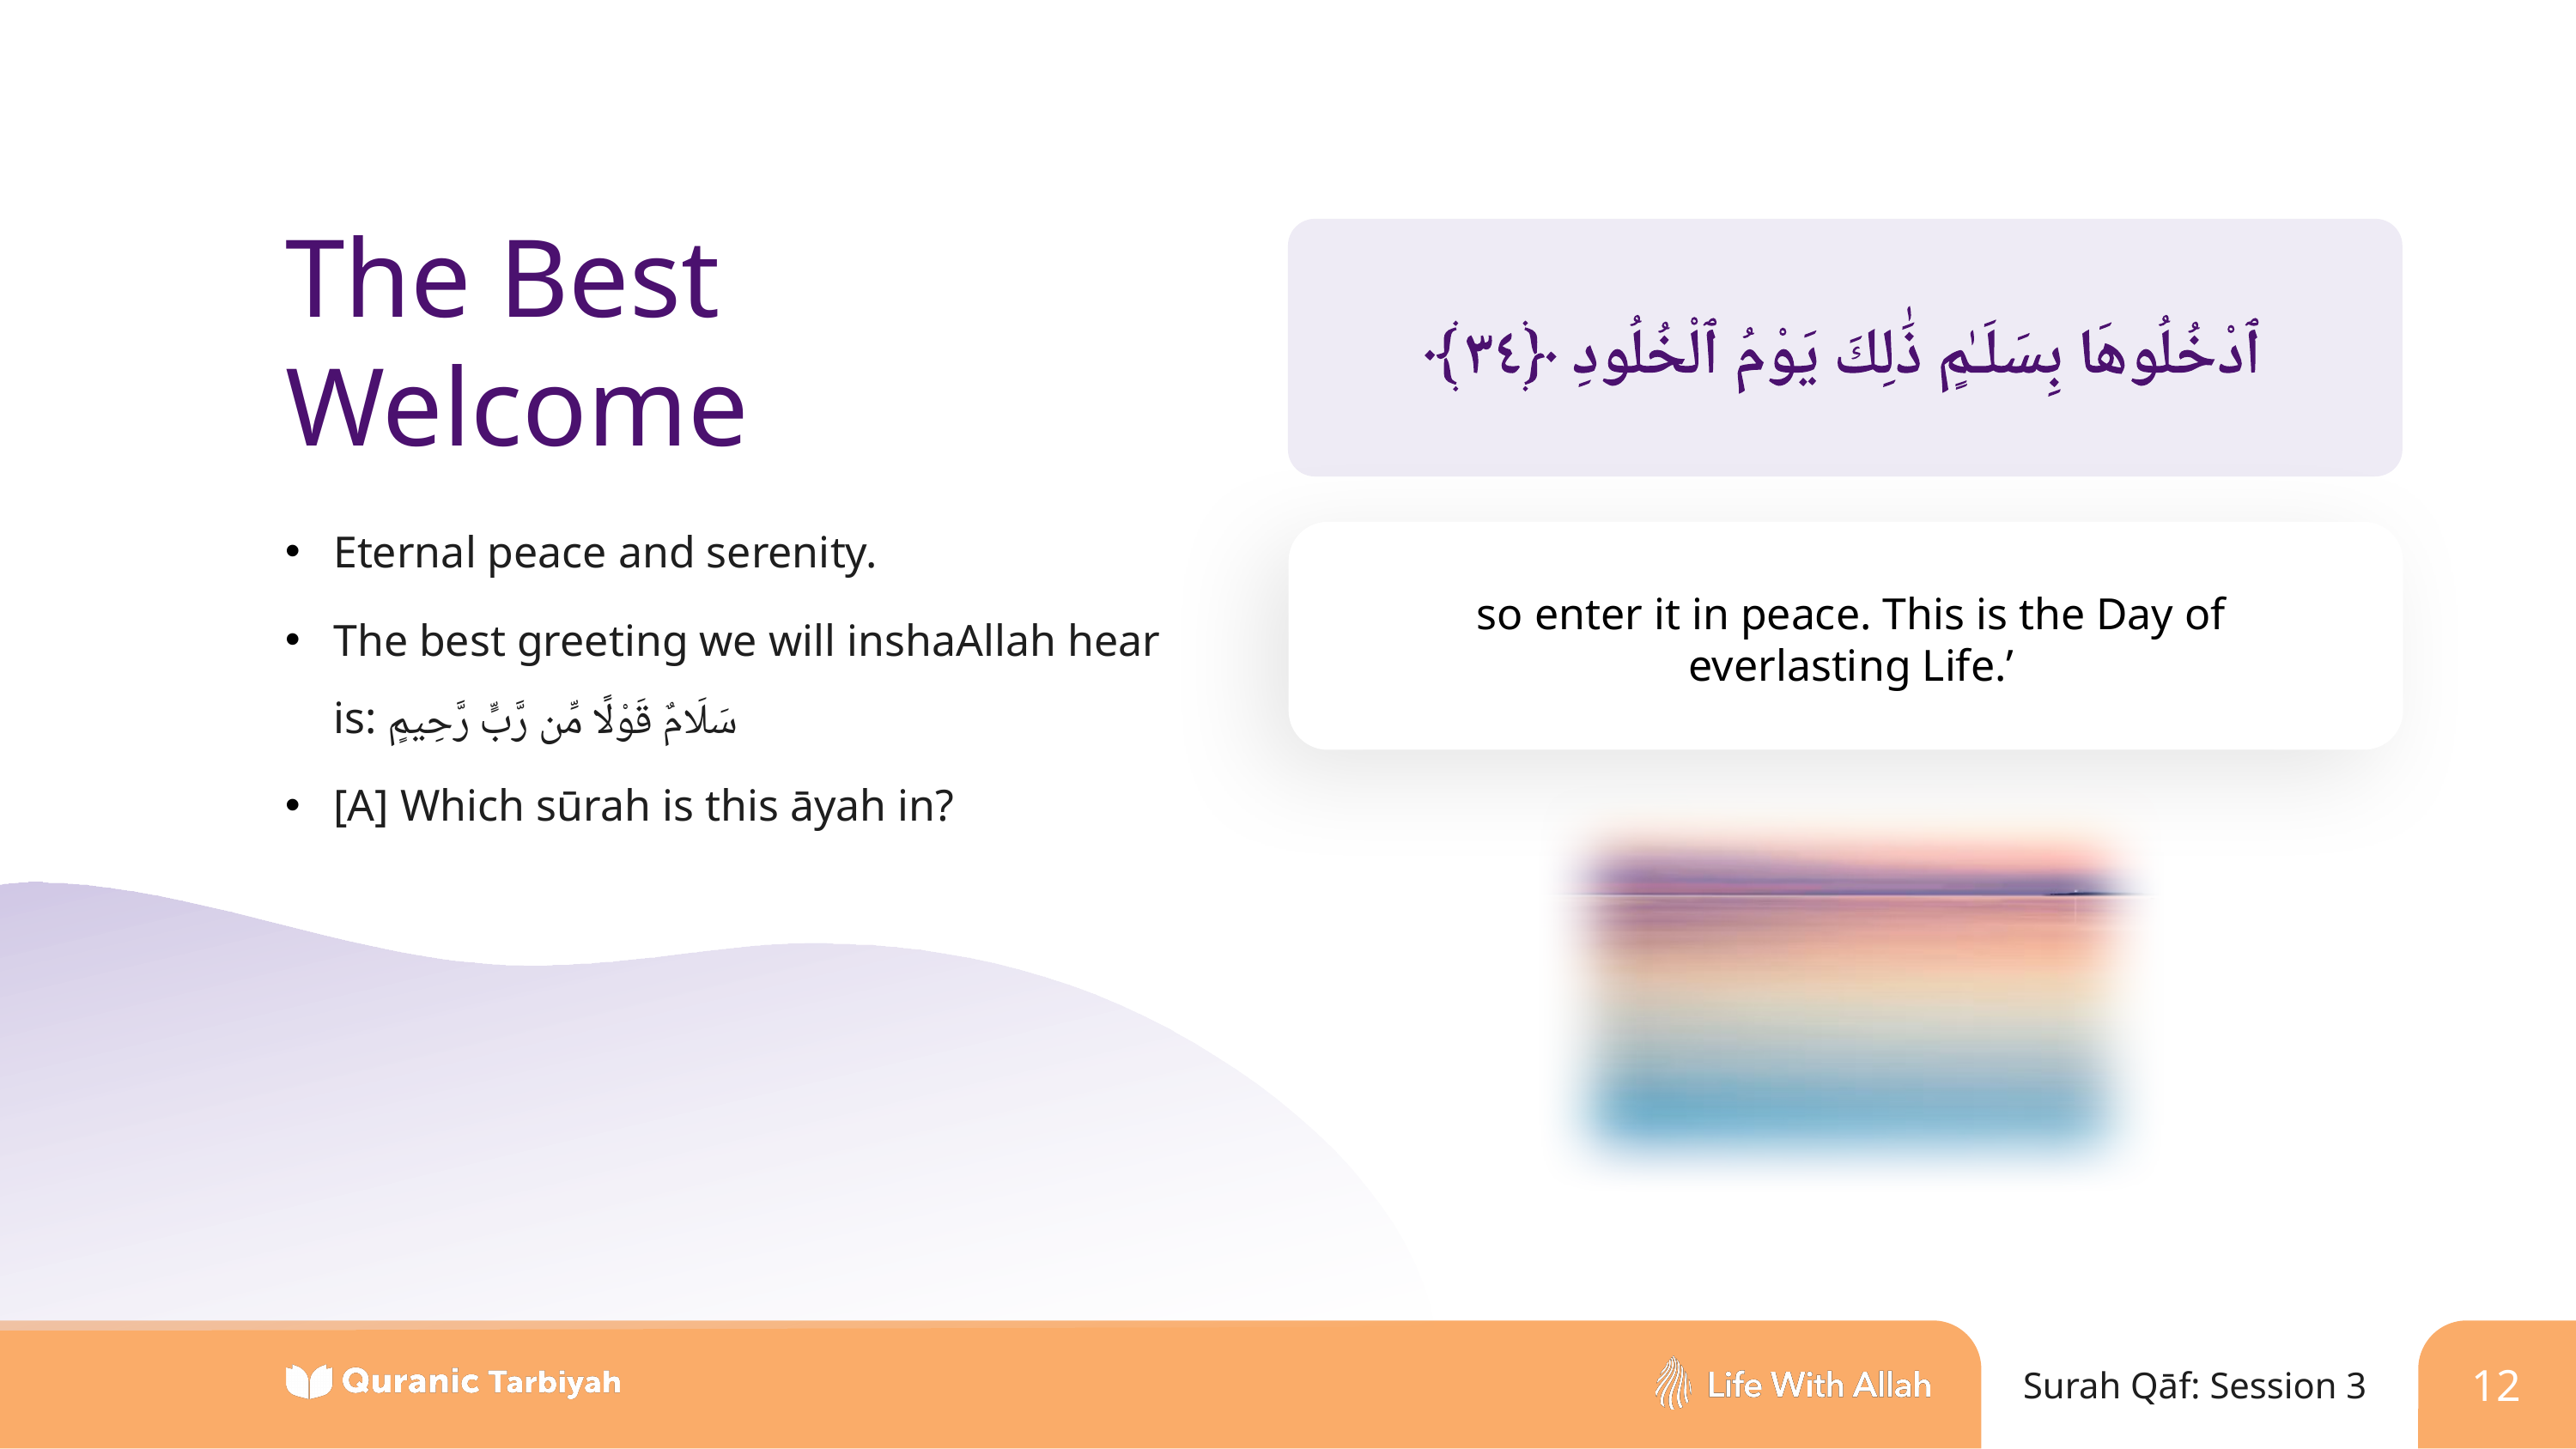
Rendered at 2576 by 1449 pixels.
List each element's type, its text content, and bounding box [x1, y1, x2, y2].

text_box [1701, 316, 1719, 375]
text_box [2226, 323, 2237, 335]
text_box [1895, 304, 1922, 375]
text_box The Best Welcome [272, 203, 1115, 474]
text_box [2217, 343, 2244, 375]
text_box [1571, 343, 1599, 375]
text_box so enter it in peace. This is the Day of everlasting Life.’ [1360, 579, 2342, 696]
text_box [1767, 345, 1819, 388]
text_box [1285, 216, 2404, 479]
text_box [2243, 316, 2261, 375]
text_box [1836, 327, 1894, 375]
text_box [1796, 374, 1818, 389]
text_box [1656, 319, 1672, 347]
text_box [1601, 328, 1701, 388]
text_box [1288, 521, 2403, 750]
text_box [2186, 319, 2202, 347]
text_box [2157, 312, 2172, 328]
text_box [1741, 325, 1757, 340]
text_box [1802, 328, 1819, 340]
text_box [1735, 347, 1766, 396]
text_box [0, 882, 1433, 1331]
text_box [2046, 375, 2063, 398]
text_box [1628, 312, 1643, 328]
text_box [1422, 318, 1460, 393]
text_box Eternal peace and serenity. The best greeting we will inshaAllah hear is: سَلَامٌ قَوْلًا مِّن رَّبٍّ رَّحِيمٍ [A] Which sūrah is this āyah in? [272, 493, 1192, 837]
text_box [1881, 378, 1898, 389]
text_box [1577, 378, 1593, 389]
text_box [1939, 328, 2063, 395]
picture [1534, 779, 2169, 1196]
text_box [2081, 328, 2127, 376]
text_box [2129, 328, 2217, 388]
text_box [1689, 315, 1700, 327]
text_box [2097, 320, 2114, 332]
text_box [1777, 325, 1789, 338]
text_box [1521, 318, 1558, 394]
text_box [1464, 333, 1494, 375]
text_box [1496, 330, 1522, 375]
picture [286, 1364, 620, 1399]
picture [1656, 1355, 1930, 1410]
text_box [1982, 318, 1998, 329]
